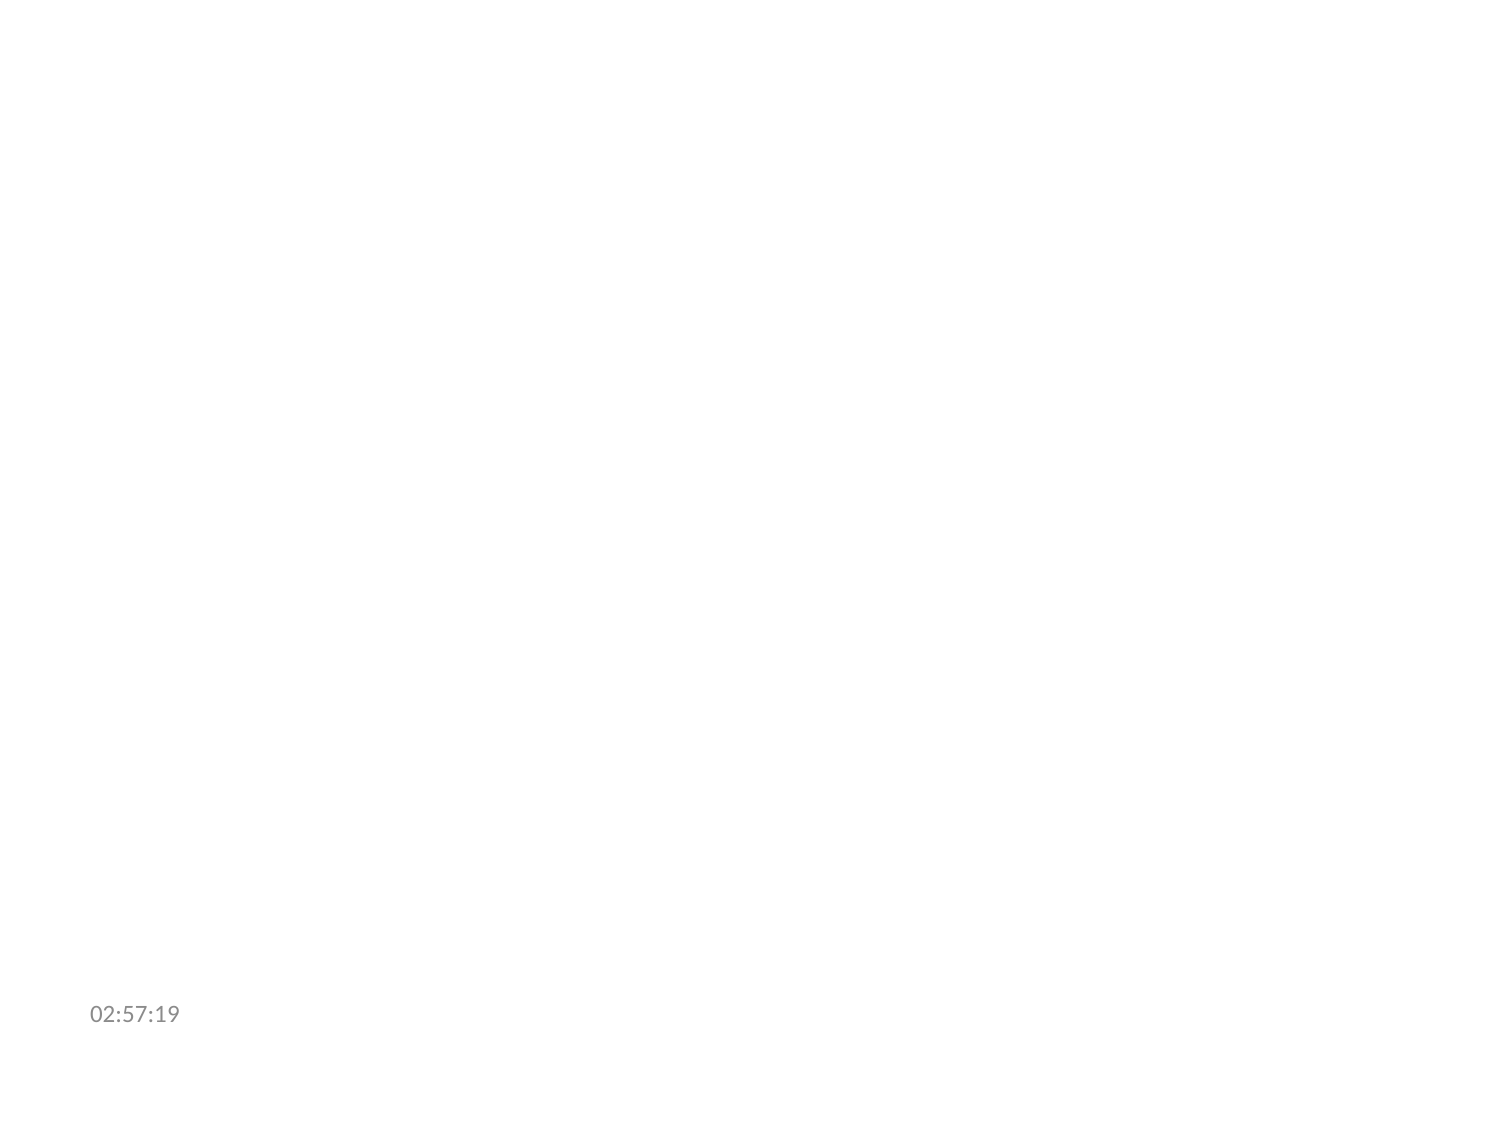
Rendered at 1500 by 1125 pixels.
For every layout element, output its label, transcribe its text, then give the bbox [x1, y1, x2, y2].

text_box 15:35:09 [75, 982, 425, 1043]
